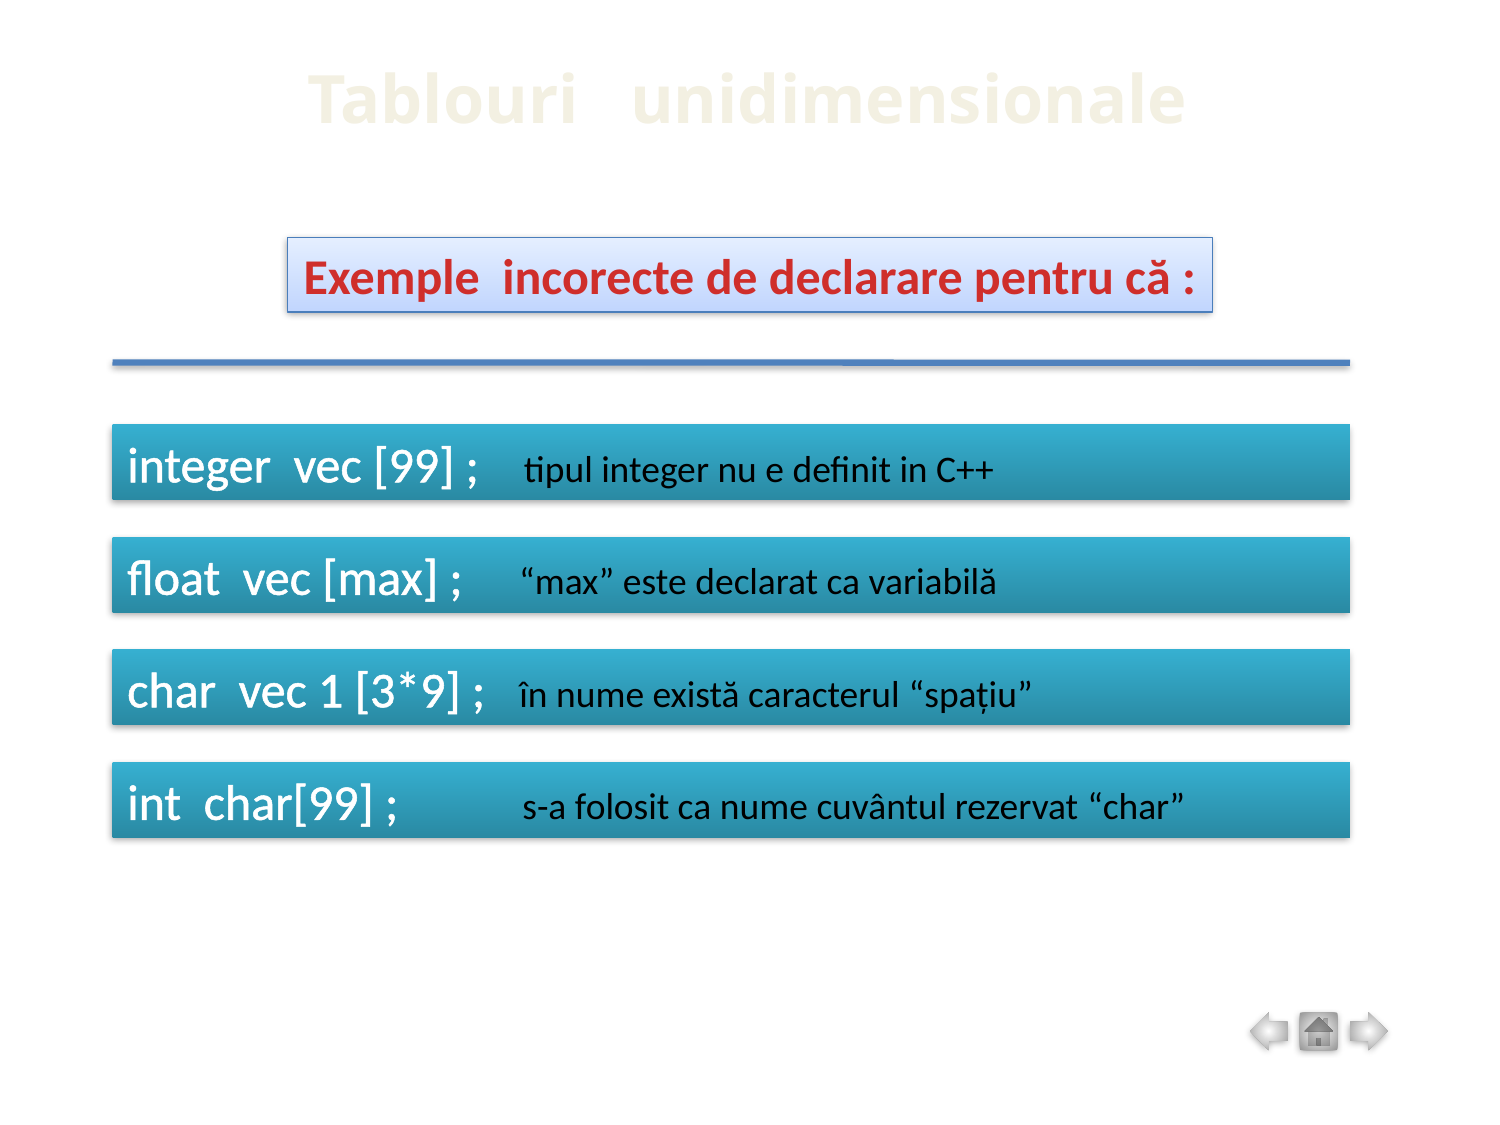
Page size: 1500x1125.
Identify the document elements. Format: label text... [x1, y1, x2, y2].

text_box char vec 1 [3*9] ; în nume există caracterul “spațiu” [112, 649, 1350, 725]
text_box Exemple incorecte de declarare pentru că : [287, 237, 1213, 313]
text_box float vec [max] ; “max” este declarat ca variabilă [112, 537, 1350, 613]
text_box [1250, 1012, 1288, 1051]
text_box integer vec [99] ; tipul integer nu e definit in C++ [112, 424, 1350, 500]
text_box Tablouri unidimensionale [62, 49, 1450, 145]
text_box [1299, 1012, 1338, 1051]
text_box [1350, 1012, 1388, 1051]
text_box int char[99] ; s-a folosit ca nume cuvântul rezervat “char” [112, 762, 1350, 838]
